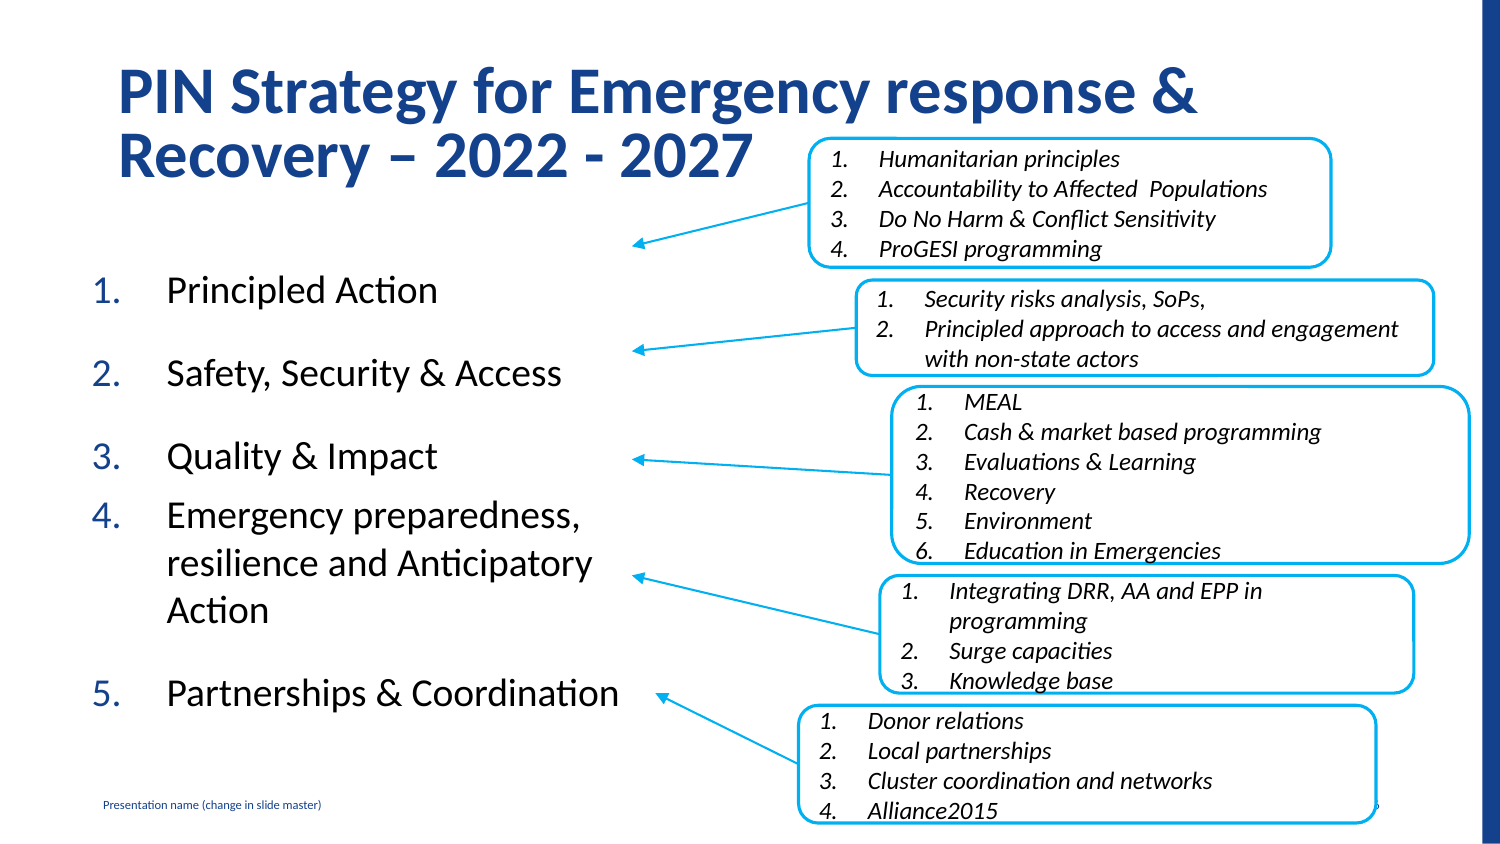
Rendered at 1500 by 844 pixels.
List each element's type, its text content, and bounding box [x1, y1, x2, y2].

list Principled Action Safety, Security & Access Quality & Impact Emergency preparedness, resilience and Anticipatory Action Partnerships & Coordination [76, 232, 712, 769]
text_box Integrating DRR, AA and EPP in programming Surge capacities Knowledge base [878, 574, 1415, 695]
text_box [631, 202, 809, 247]
text_box Security risks analysis, SoPs, Principled approach to access and engagement with non-state actors [855, 279, 1435, 377]
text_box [631, 327, 857, 352]
text_box MEAL Cash & market based programming Evaluations & Learning Recovery Environment Education in Emergencies [890, 385, 1471, 565]
text_box Donor relations Local partnerships Cluster coordination and networks Alliance2015 [797, 704, 1378, 825]
text_box Humanitarian principles Accountability to Affected Populations Do No Harm & Conflict Sensitivity ProGESI programming [807, 137, 1333, 269]
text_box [655, 693, 799, 765]
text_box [631, 459, 892, 475]
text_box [631, 575, 880, 635]
title PIN Strategy for Emergency response & Recovery – 2022 - 2027 [103, 44, 1397, 208]
